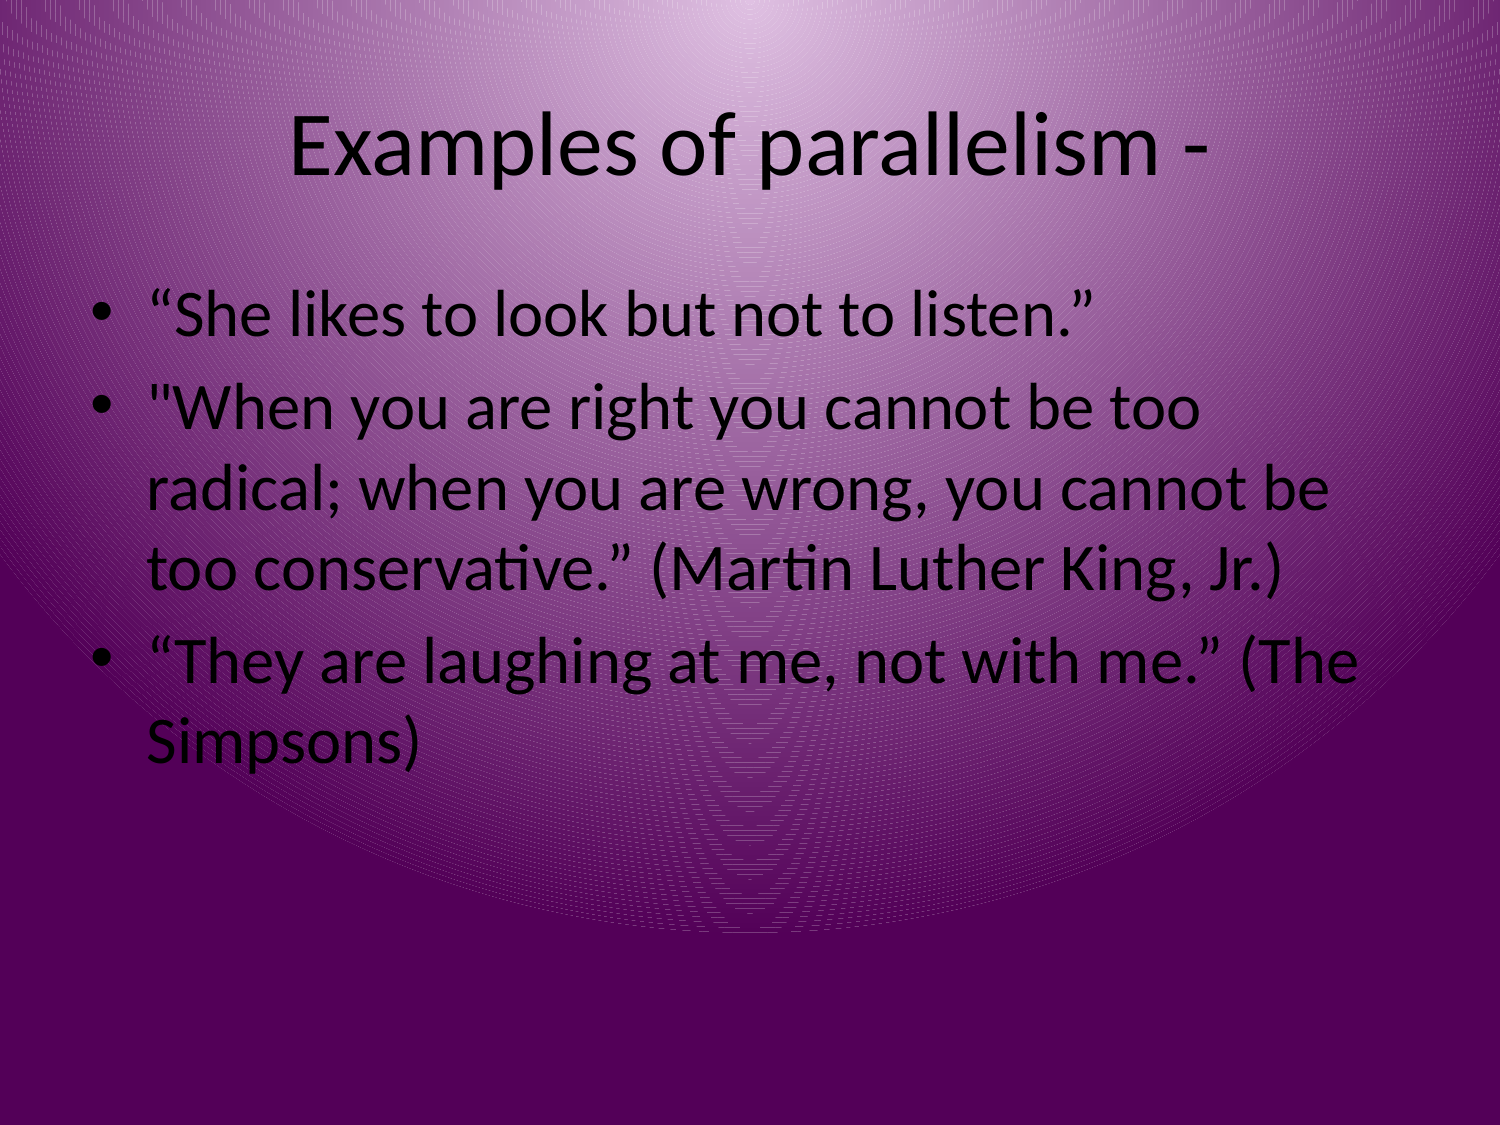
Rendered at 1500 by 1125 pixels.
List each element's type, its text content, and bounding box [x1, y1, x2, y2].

list “She likes to look but not to listen.” "When you are right you cannot be too radical; when you are wrong, you cannot be too conservative.” (Martin Luther King, Jr.) “They are laughing at me, not with me.” (The Simpsons) [75, 262, 1425, 1005]
title Examples of parallelism - [75, 45, 1425, 233]
